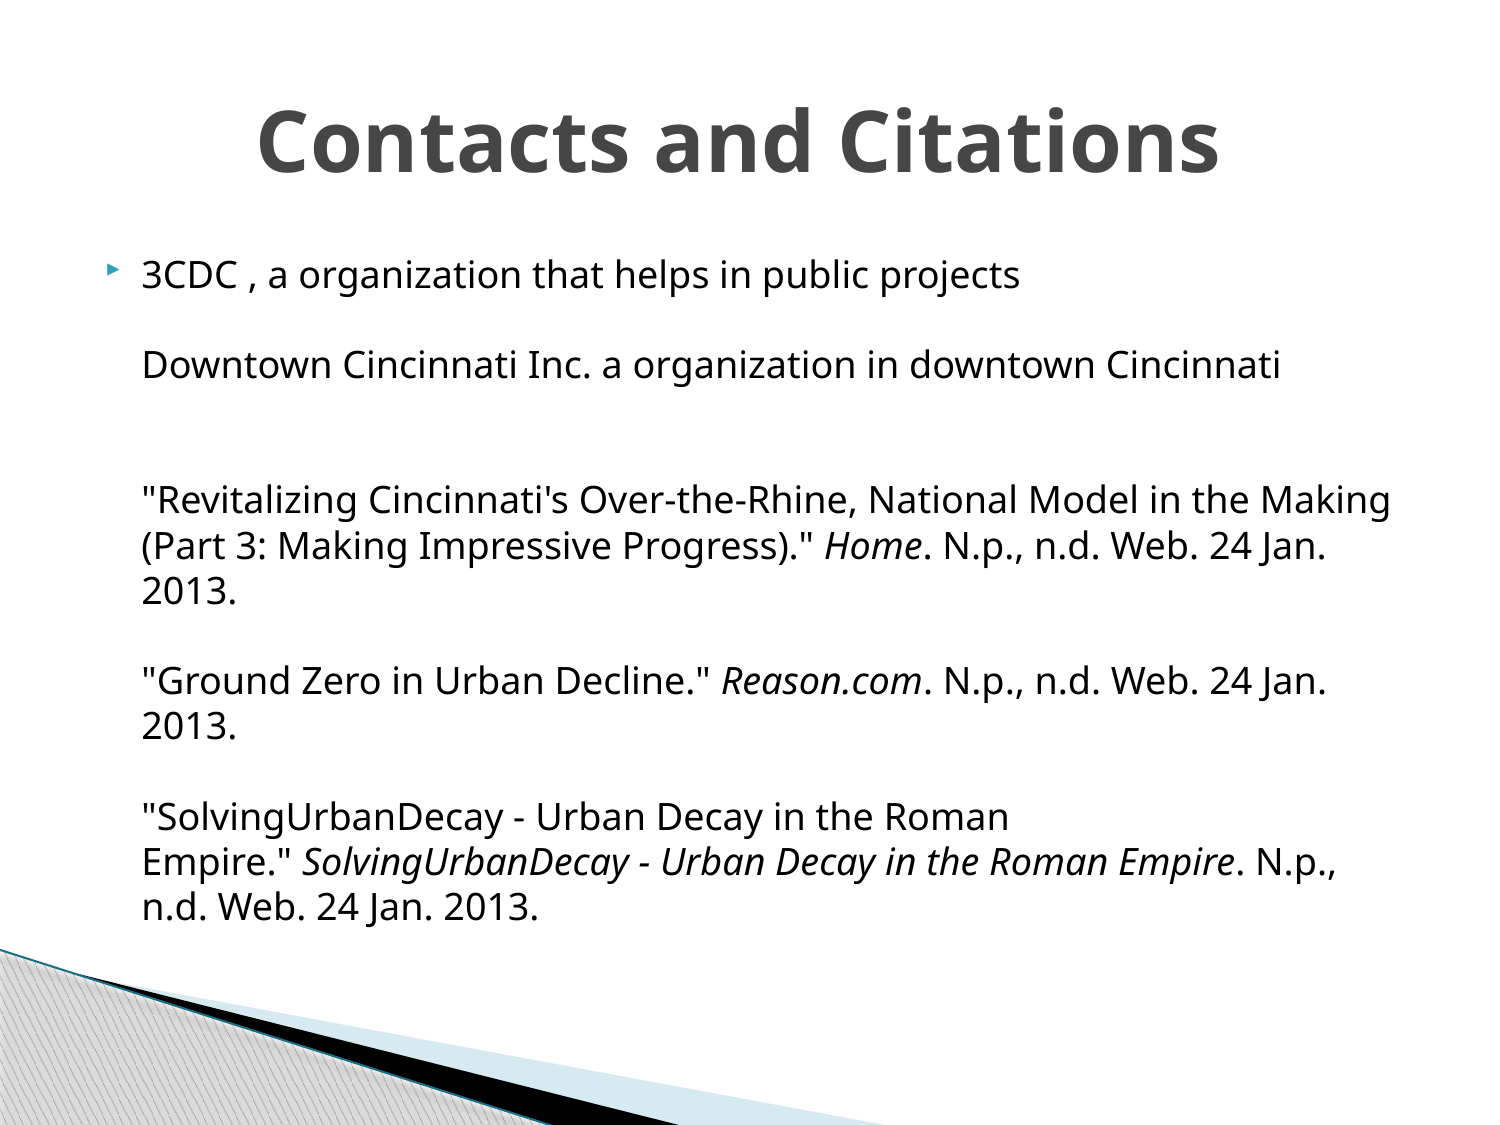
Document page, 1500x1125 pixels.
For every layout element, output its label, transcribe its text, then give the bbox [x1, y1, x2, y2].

list 3CDC , a organization that helps in public projects Downtown Cincinnati Inc. a organization in downtown Cincinnati "Revitalizing Cincinnati's Over-the-Rhine, National Model in the Making (Part 3: Making Impressive Progress)." Home. N.p., n.d. Web. 24 Jan. 2013. "Ground Zero in Urban Decline." Reason.com. N.p., n.d. Web. 24 Jan. 2013. "SolvingUrbanDecay - Urban Decay in the Roman Empire." SolvingUrbanDecay - Urban Decay in the Roman Empire. N.p., n.d. Web. 24 Jan. 2013. [75, 243, 1425, 986]
title Contacts and Citations [75, 45, 1425, 233]
